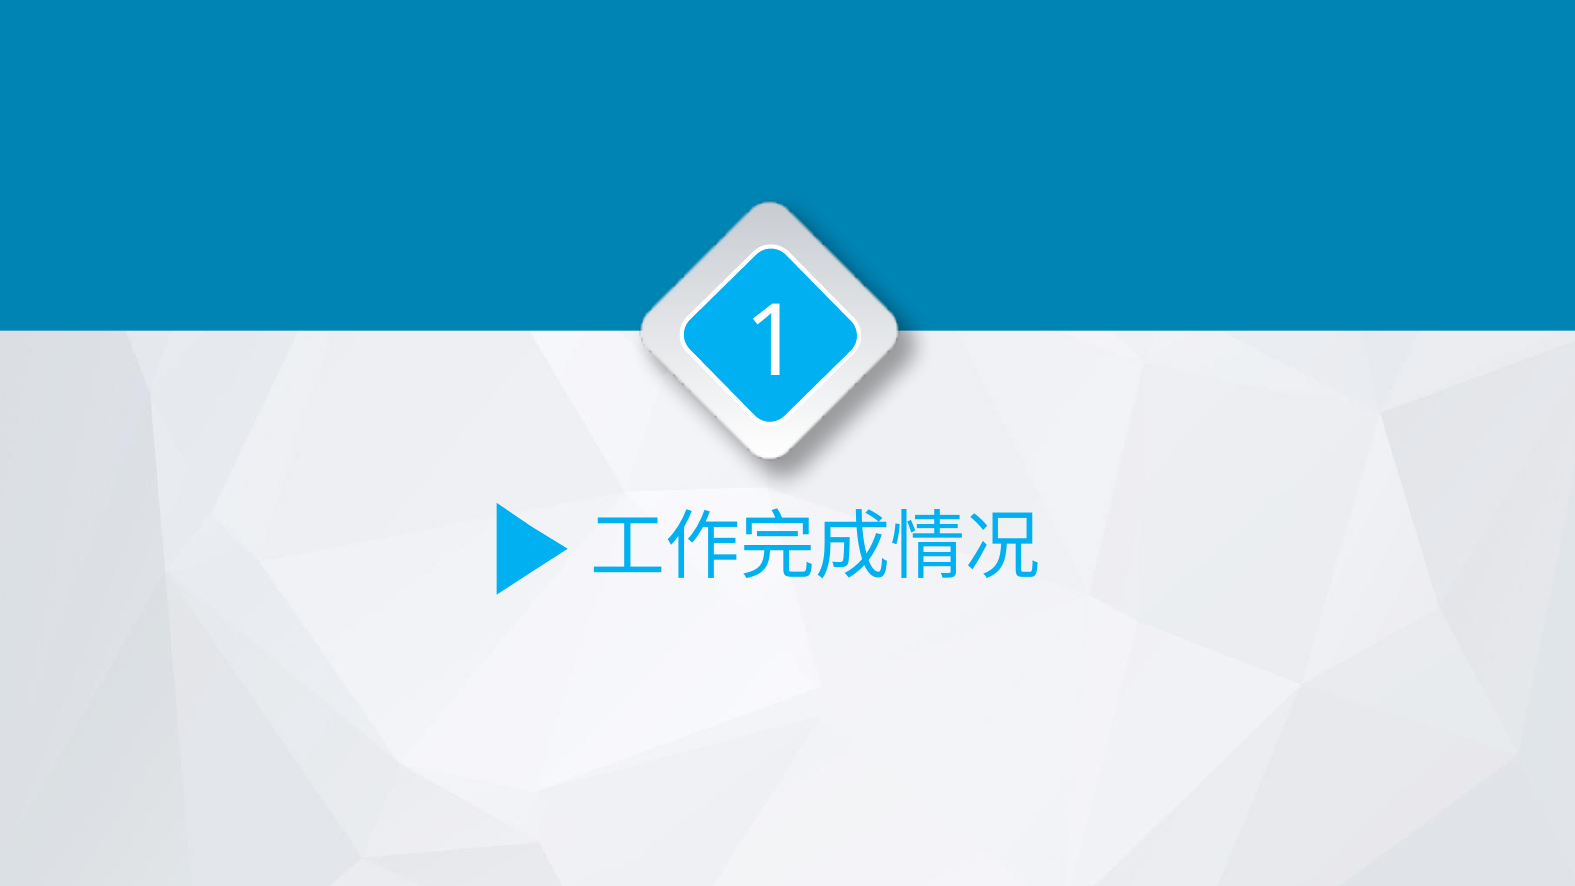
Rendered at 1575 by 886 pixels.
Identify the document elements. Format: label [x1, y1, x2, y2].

text_box [610, 171, 930, 488]
picture [0, 333, 1575, 886]
text_box [0, 0, 1575, 333]
text_box [496, 489, 1069, 597]
